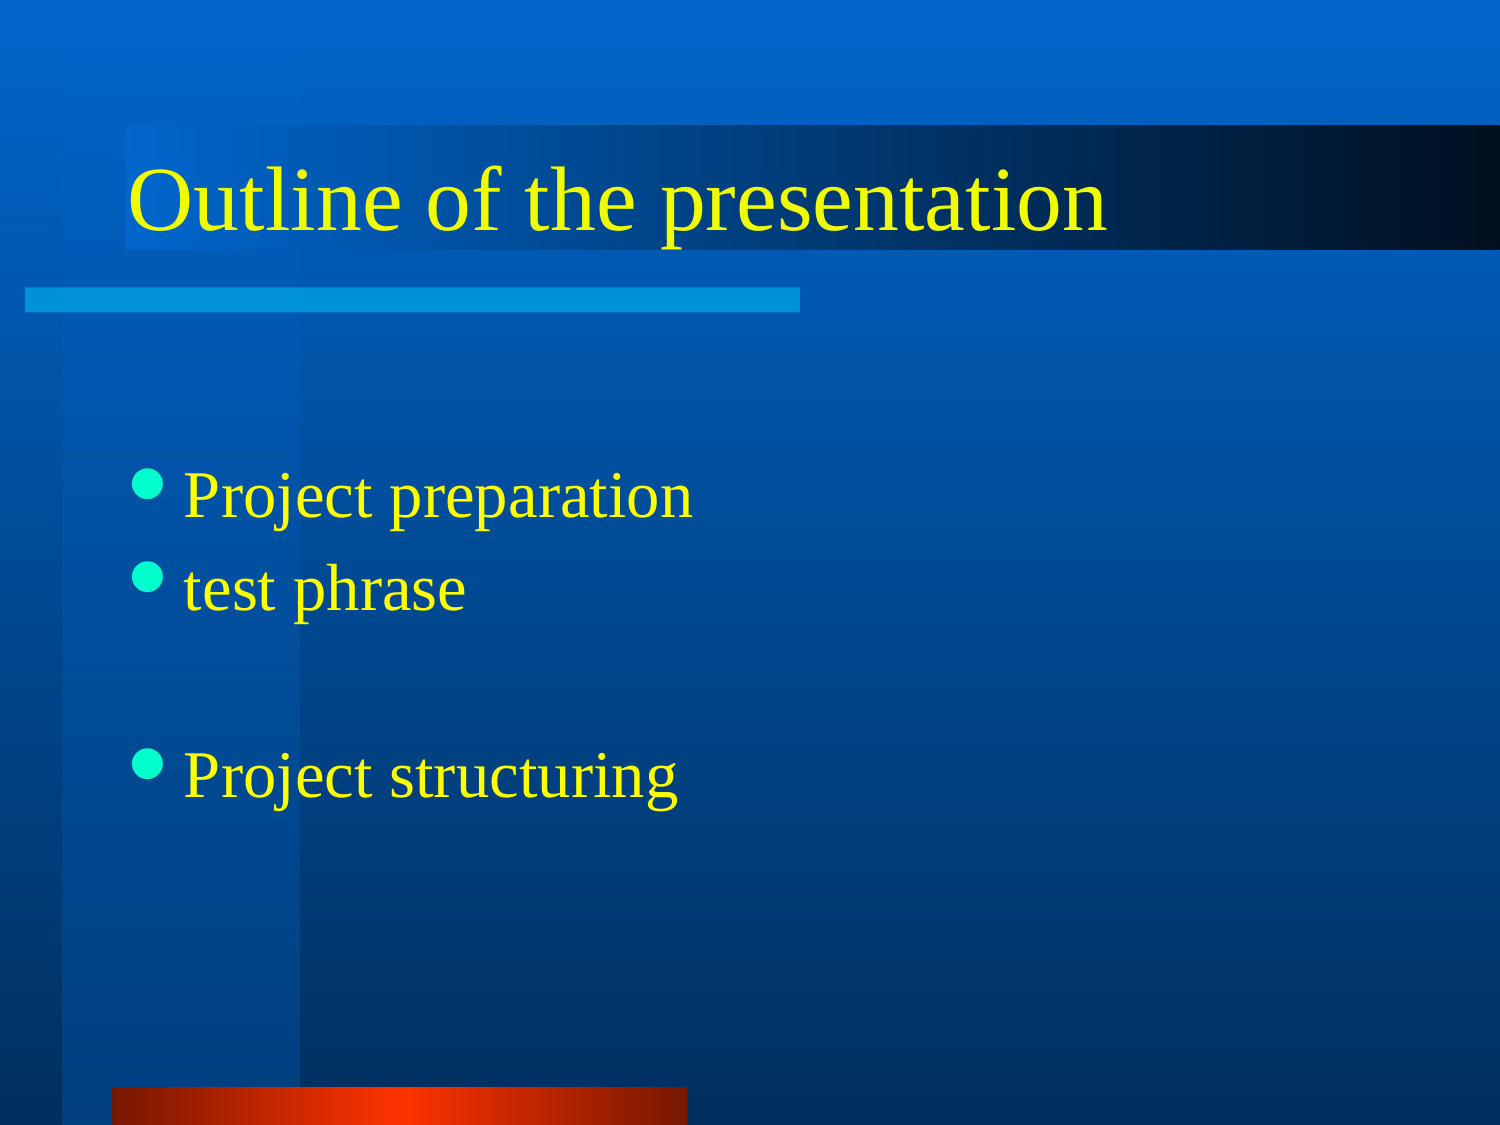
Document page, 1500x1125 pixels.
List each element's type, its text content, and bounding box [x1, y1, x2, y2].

list Project preparation test phrase Project structuring [112, 349, 1388, 938]
title Outline of the presentation [112, 99, 1388, 288]
